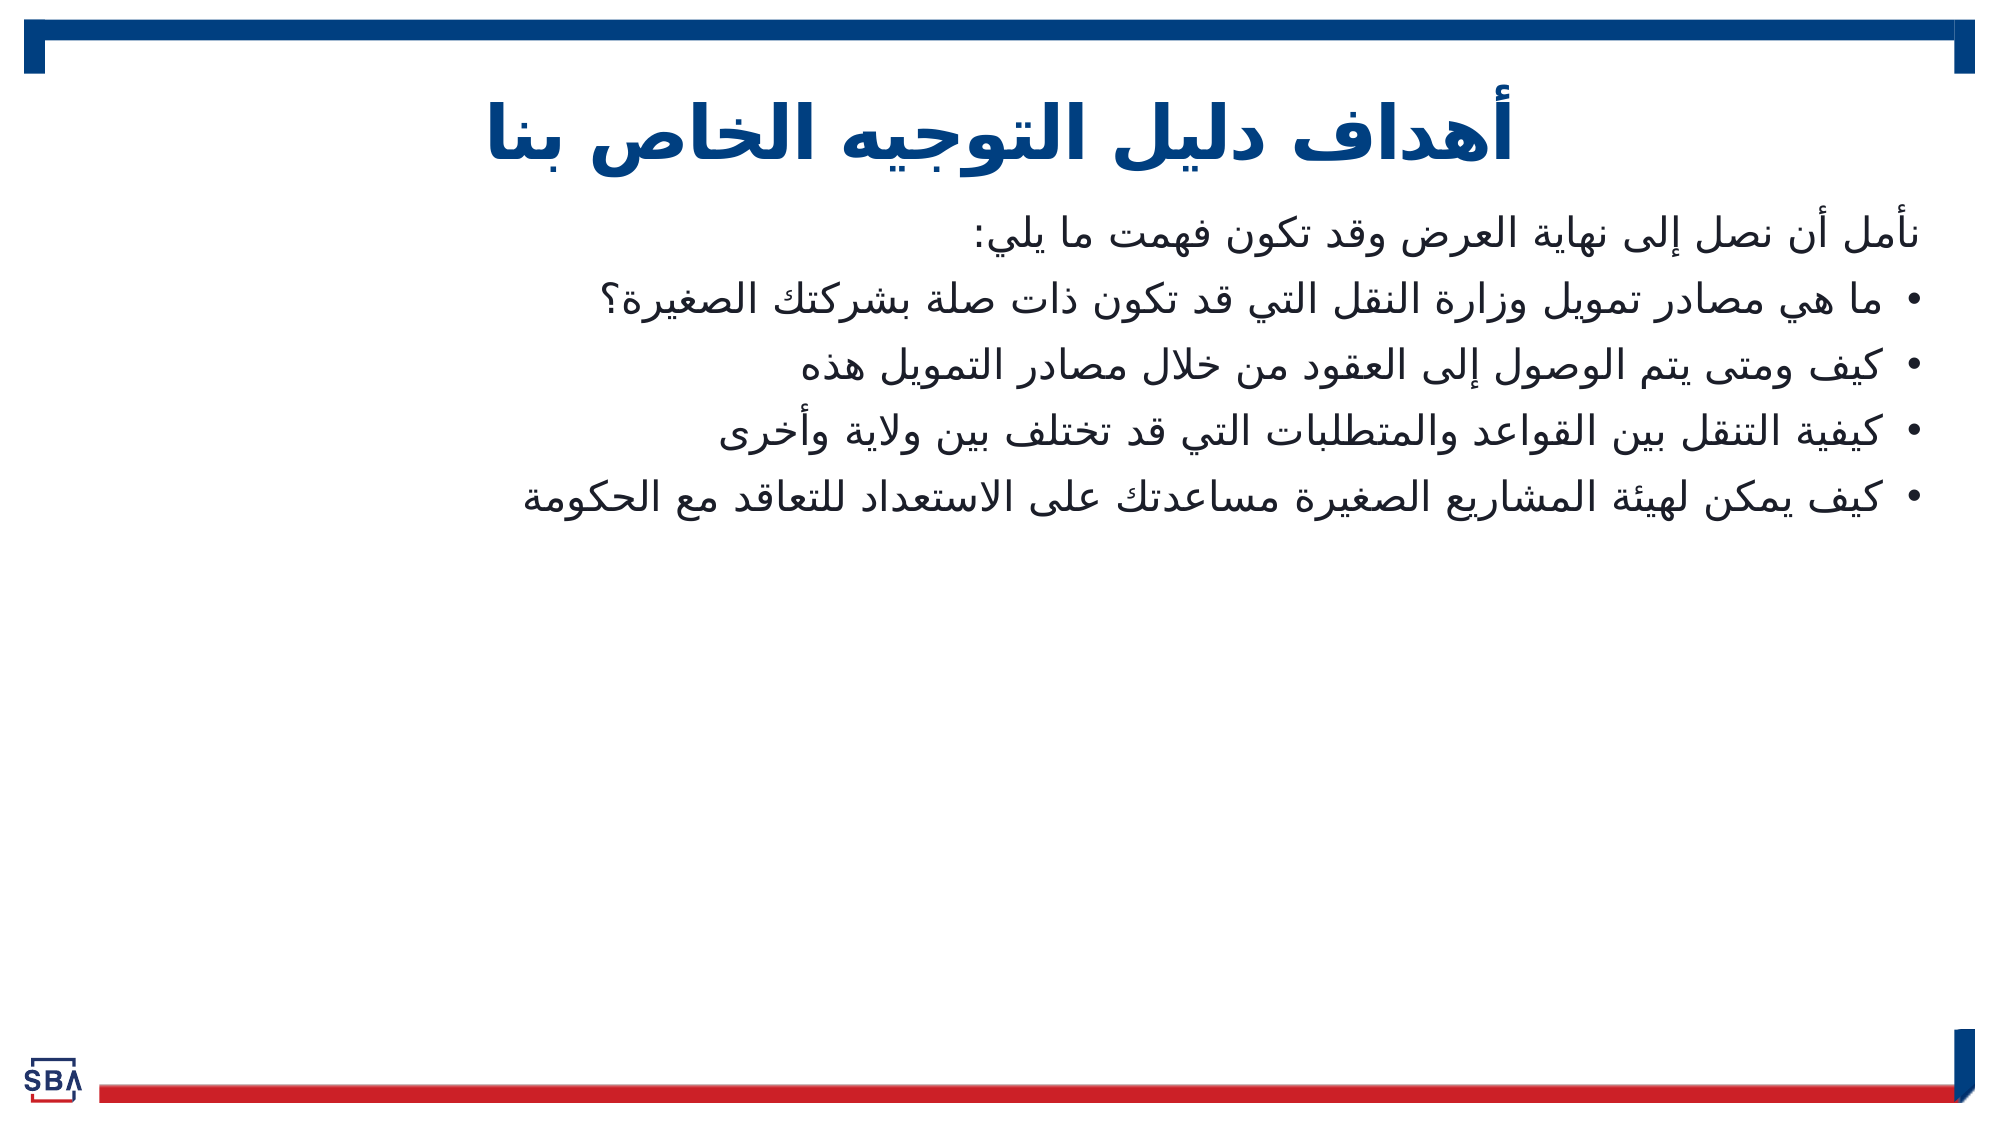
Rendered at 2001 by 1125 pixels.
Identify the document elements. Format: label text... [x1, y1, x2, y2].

list نأمل أن نصل إلى نهاية العرض وقد تكون فهمت ما يلي: ما هي مصادر تمويل وزارة النقل التي قد تكون ذات صلة بشركتك الصغيرة؟ كيف ومتى يتم الوصول إلى العقود من خلال مصادر التمويل هذه كيفية التنقل بين القواعد والمتطلبات التي قد تختلف بين ولاية وأخرى كيف يمكن لهيئة المشاريع الصغيرة مساعدتك على الاستعداد للتعاقد مع الحكومة [137, 204, 1937, 990]
title أهداف دليل التوجيه الخاص بنا [137, 87, 1863, 186]
